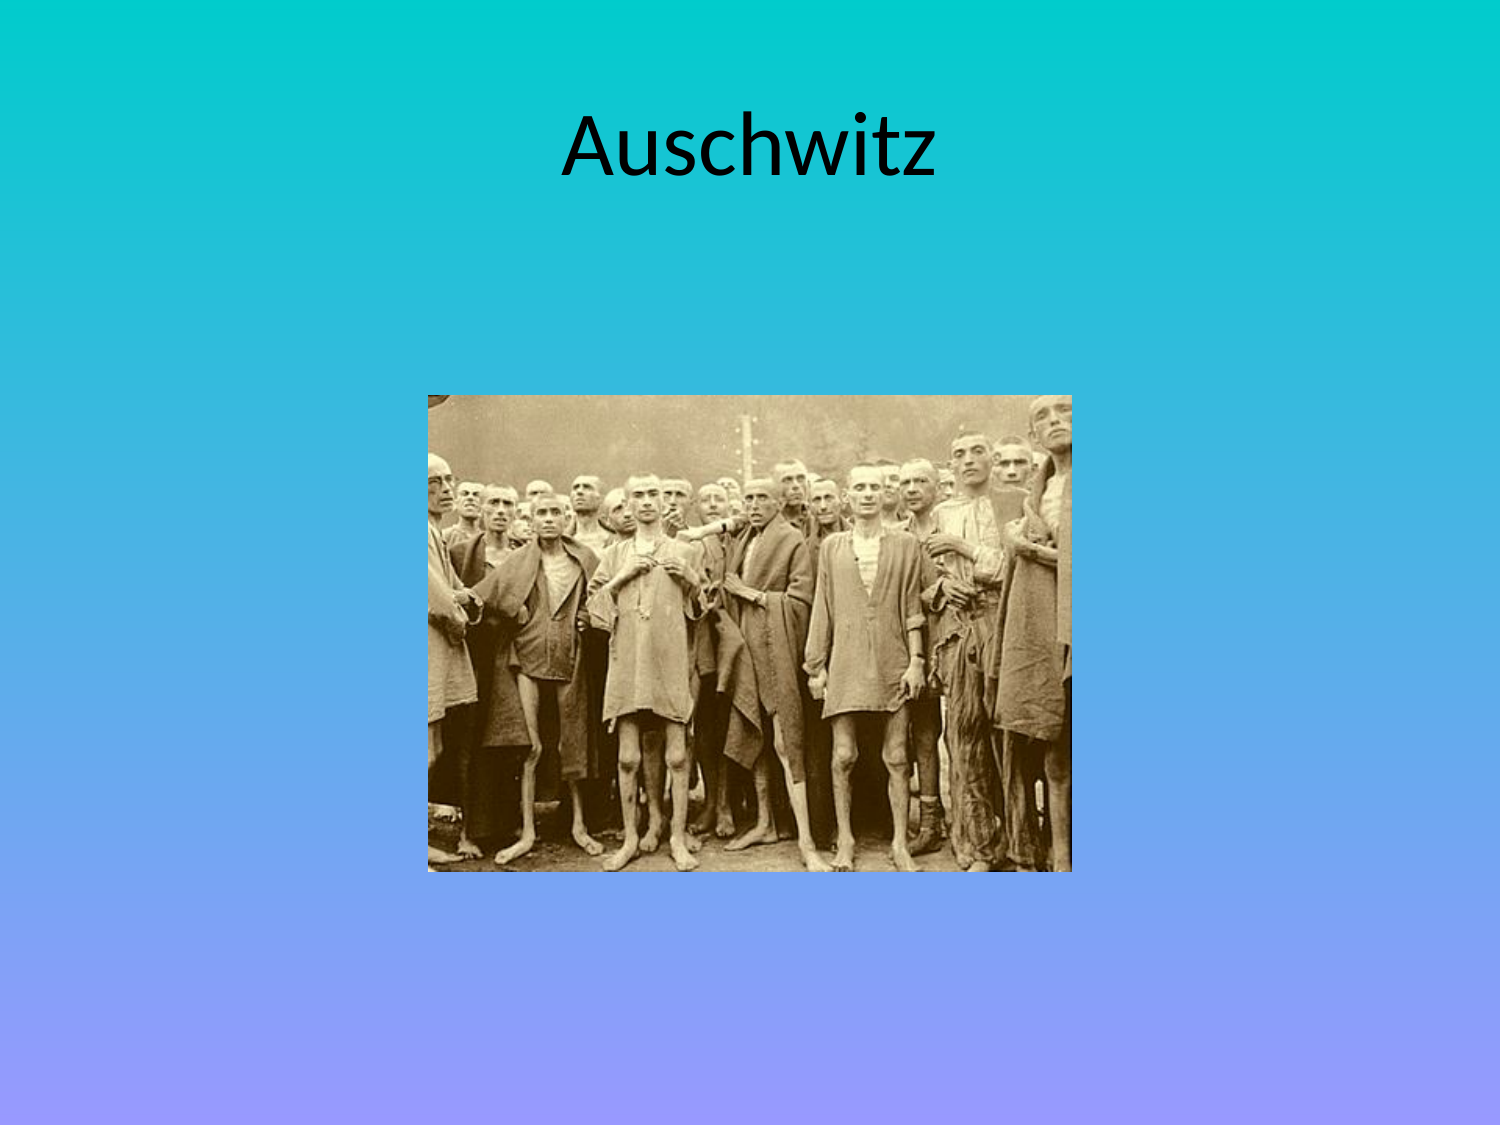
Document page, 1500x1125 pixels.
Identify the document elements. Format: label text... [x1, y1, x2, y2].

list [427, 395, 1073, 873]
title Auschwitz [75, 45, 1425, 233]
